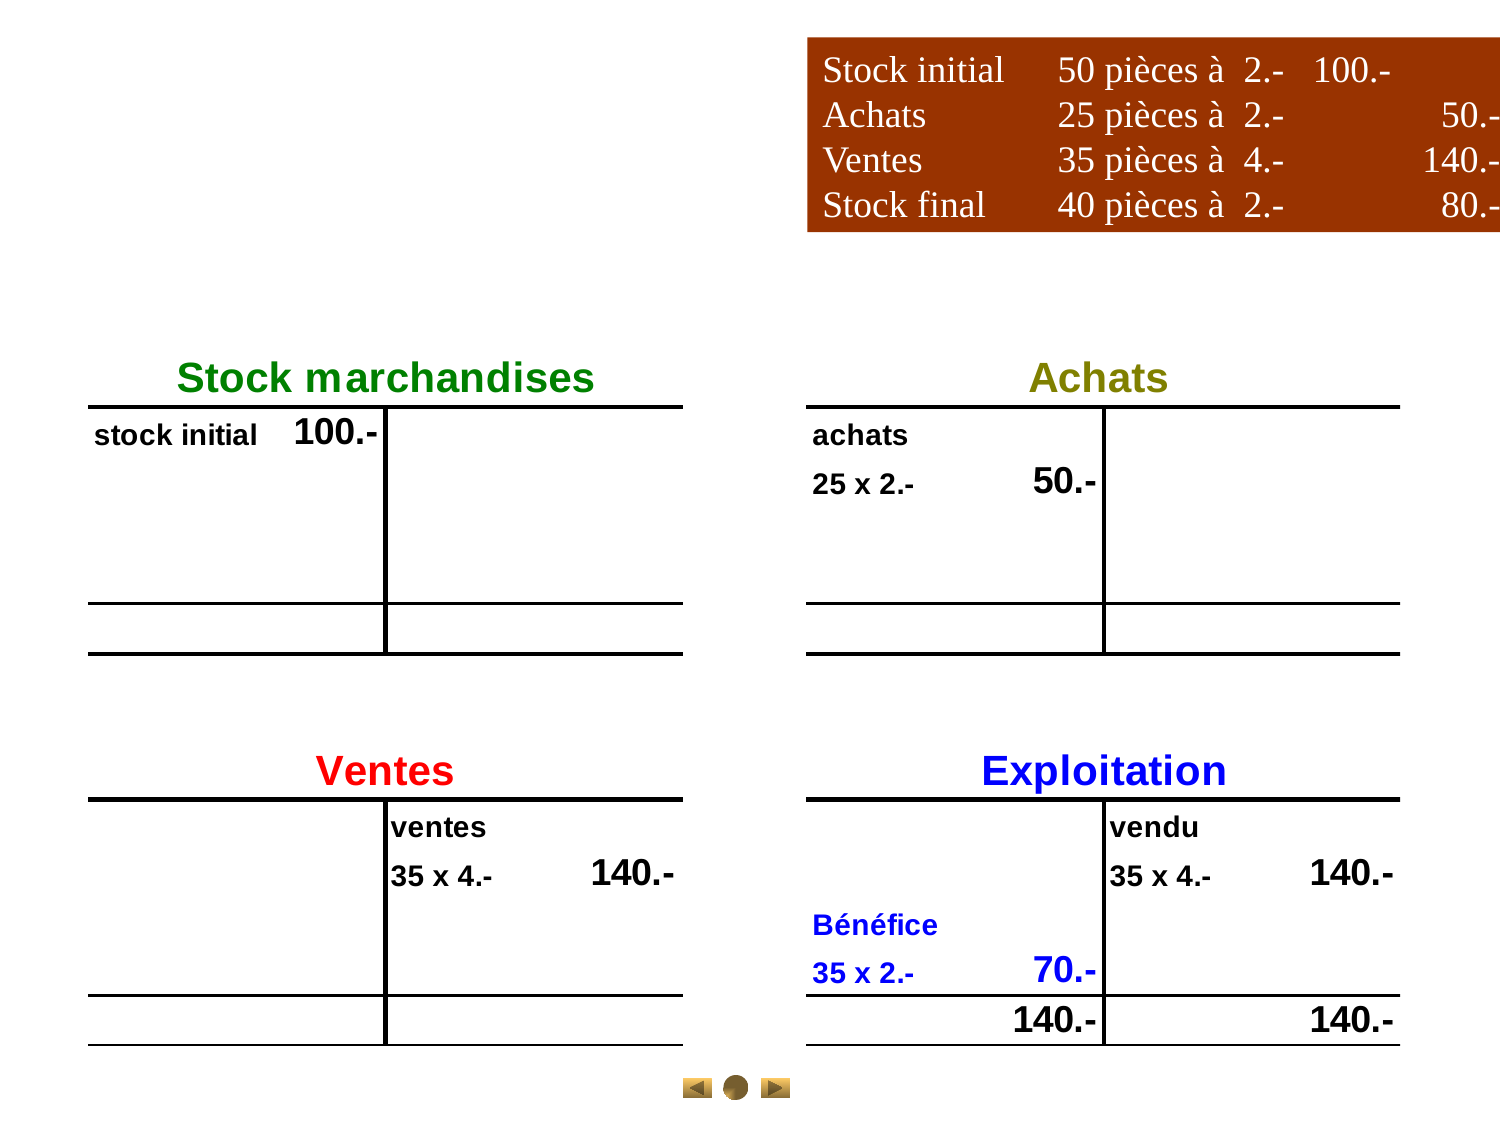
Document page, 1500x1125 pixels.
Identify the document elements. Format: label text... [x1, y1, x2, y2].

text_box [87, 349, 1402, 1048]
text_box Stock initial 50 pièces à 2.- 100.- Achats 25 pièces à 2.- 50.- Ventes 35 pièces à 4.- 140.- Stock final 40 pièces à 2.- 80.- [807, 37, 1500, 233]
